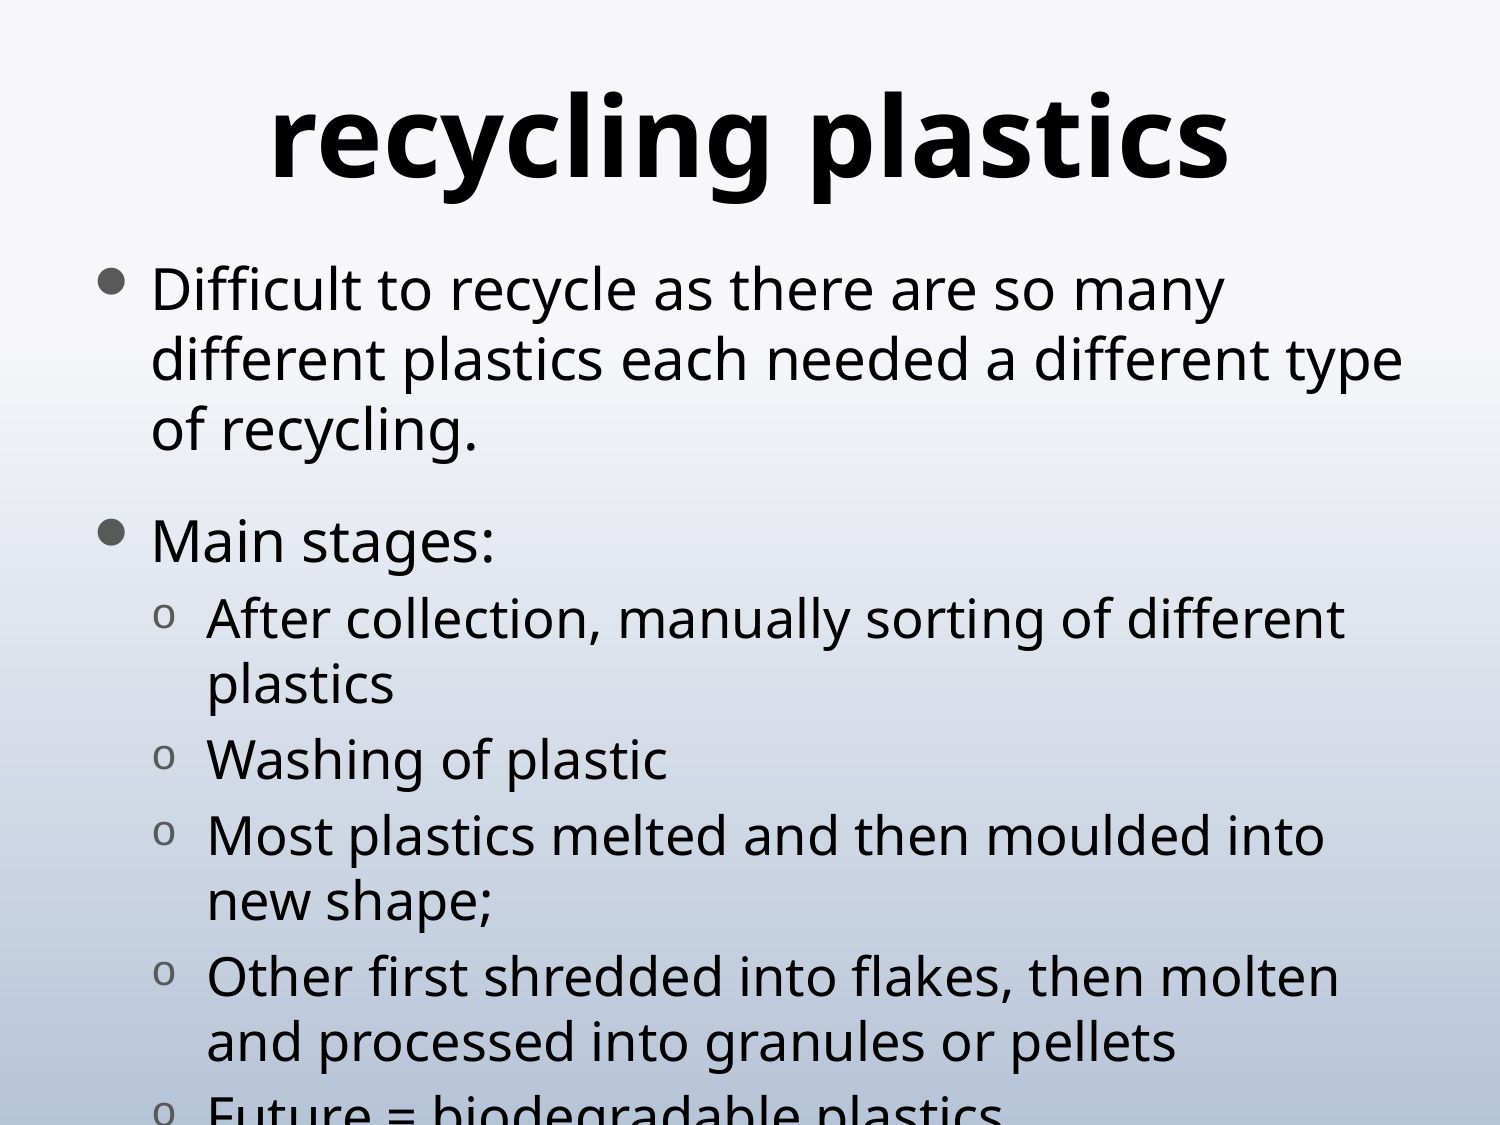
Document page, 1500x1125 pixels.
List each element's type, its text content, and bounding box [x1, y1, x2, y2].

title recycling plastics [150, 37, 1350, 244]
list Difficult to recycle as there are so many different plastics each needed a different type of recycling. Main stages: After collection, manually sorting of different plastics Washing of plastic Most plastics melted and then moulded into new shape; Other first shredded into flakes, then molten and processed into granules or pellets Future = biodegradable plastics [78, 244, 1423, 1050]
